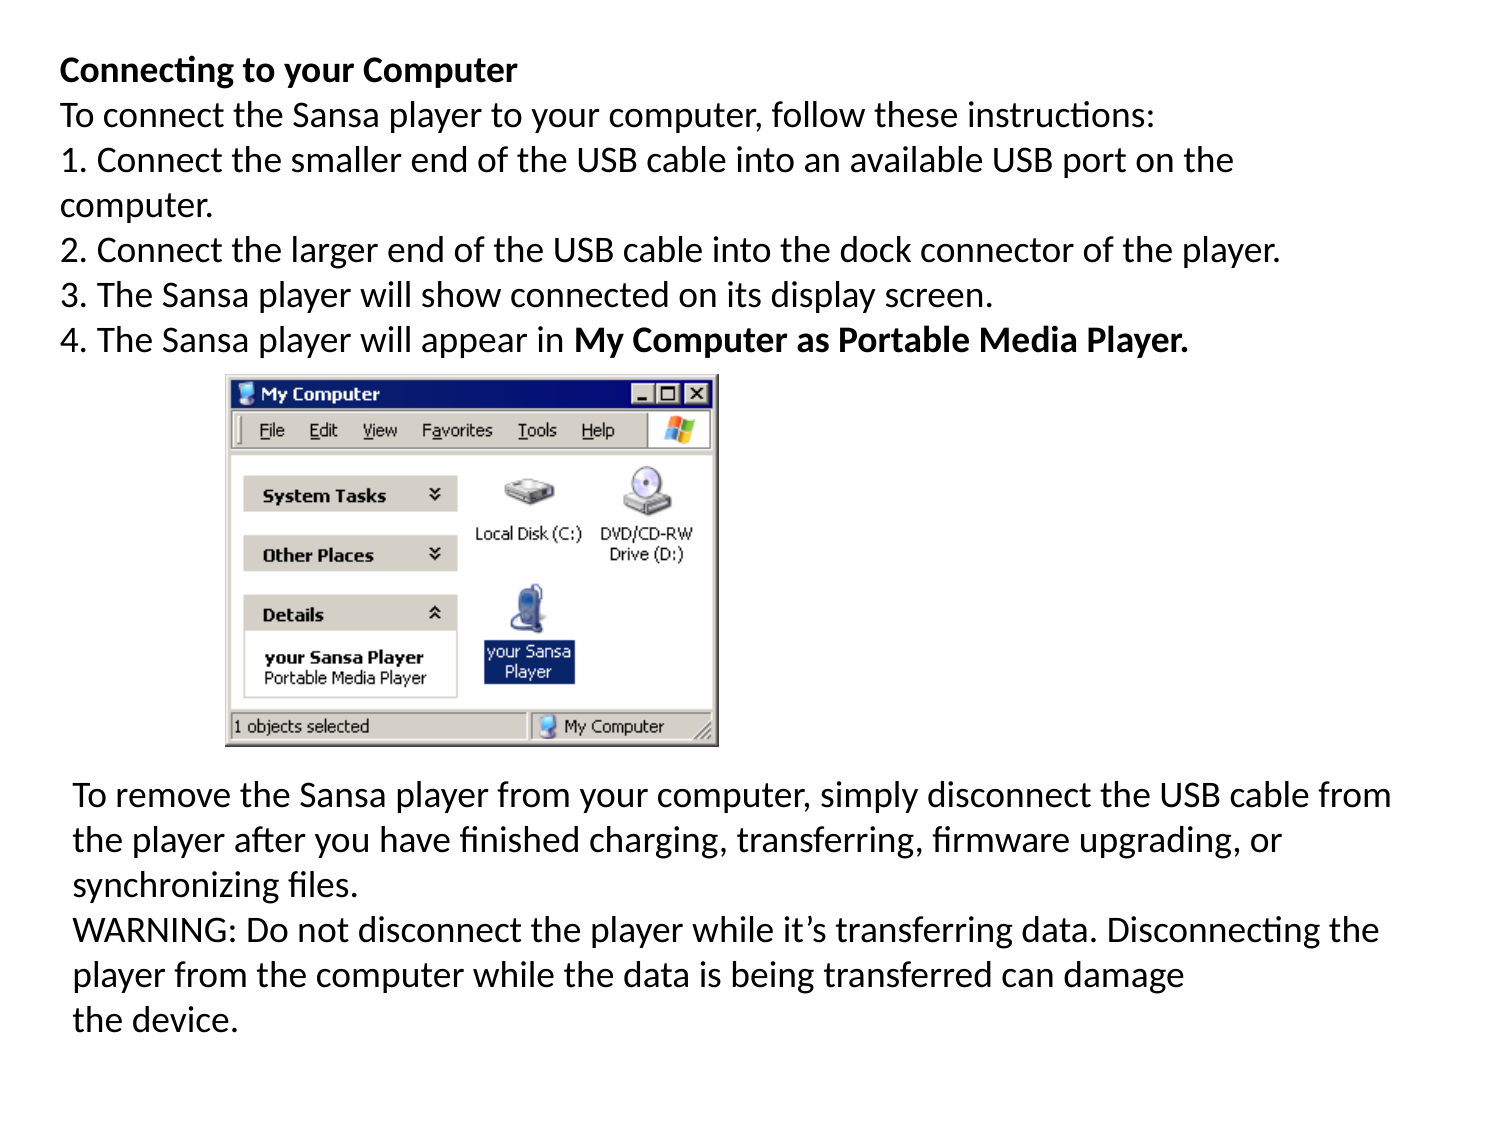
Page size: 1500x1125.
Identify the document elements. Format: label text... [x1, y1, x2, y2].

text_box To remove the Sansa player from your computer, simply disconnect the USB cable from the player after you have finished charging, transferring, firmware upgrading, or synchronizing files. WARNING: Do not disconnect the player while it’s transferring data. Disconnecting the player from the computer while the data is being transferred can damage the device. [57, 762, 1409, 1093]
text_box Connecting to your Computer To connect the Sansa player to your computer, follow these instructions: 1. Connect the smaller end of the USB cable into an available USB port on the computer. 2. Connect the larger end of the USB cable into the dock connector of the player. 3. The Sansa player will show connected on its display screen. 4. The Sansa player will appear in My Computer as Portable Media Player. [45, 37, 1298, 413]
picture [224, 374, 719, 748]
